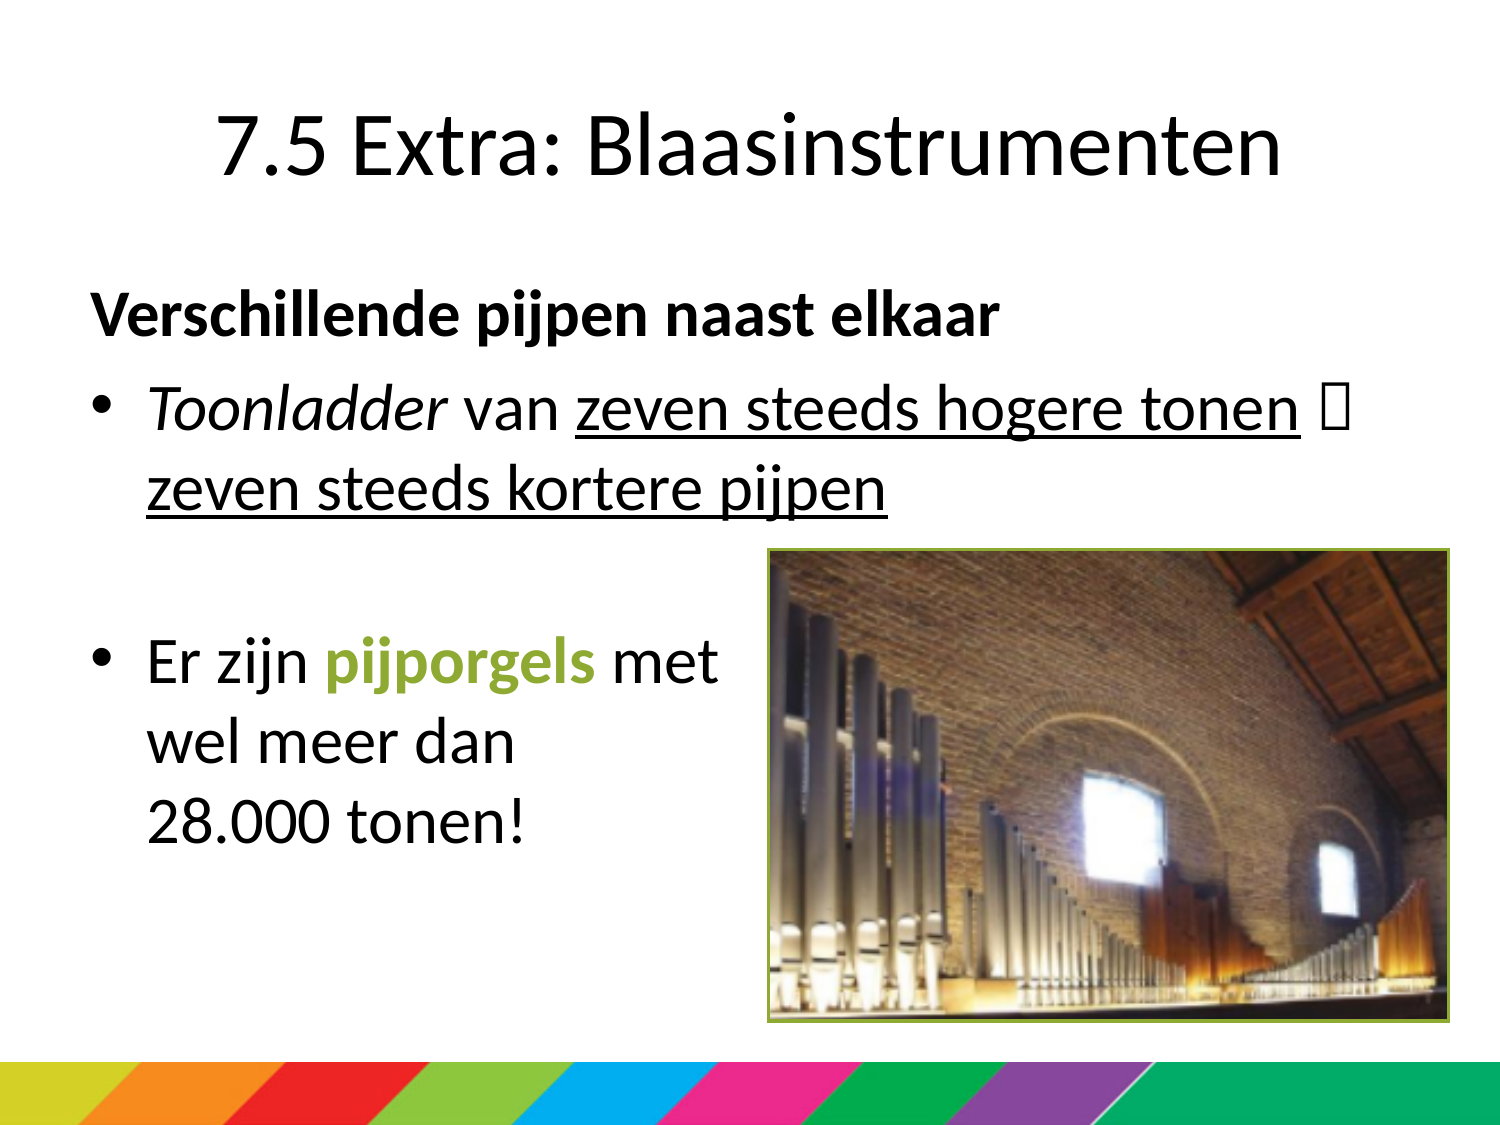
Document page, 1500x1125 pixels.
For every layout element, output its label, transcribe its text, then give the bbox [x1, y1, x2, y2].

list Verschillende pijpen naast elkaar Toonladder van zeven steeds hogere tonen  zeven steeds kortere pijpen Er zijn pijporgels met wel meer dan 28.000 tonen! [75, 262, 1425, 1005]
picture [0, 1062, 574, 1125]
picture [769, 550, 1448, 1020]
title 7.5 Extra: Blaasinstrumenten [75, 45, 1425, 233]
picture [656, 1062, 1500, 1125]
